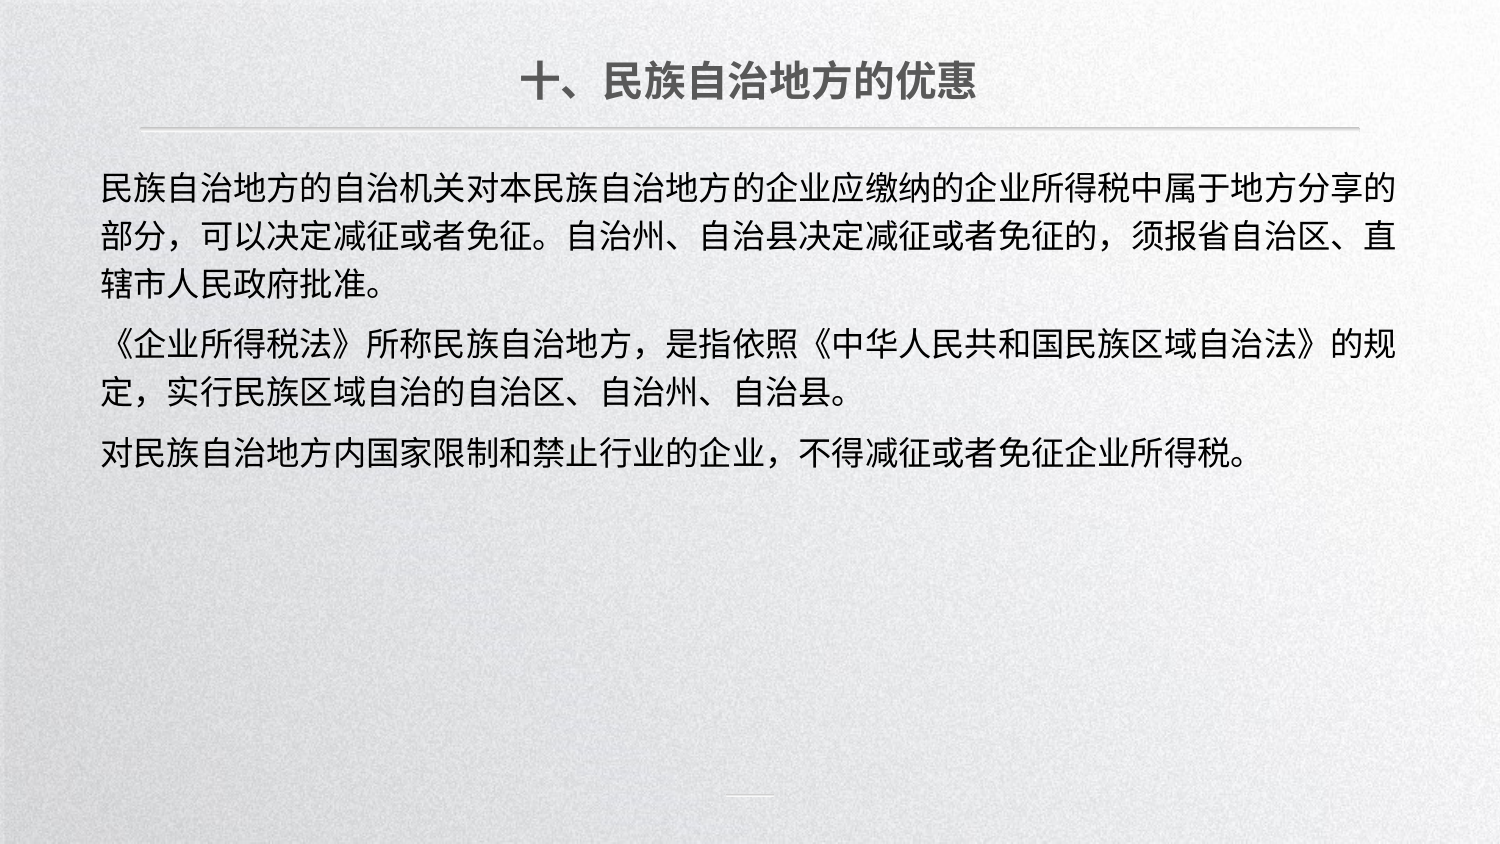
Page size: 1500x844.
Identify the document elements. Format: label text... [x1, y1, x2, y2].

text_box 民族自治地方的自治机关对本民族自治地方的企业应缴纳的企业所得税中属于地方分享的部分，可以决定减征或者免征。自治州、自治县决定减征或者免征的，须报省自治区、直辖市人民政府批准。 《企业所得税法》所称民族自治地方，是指依照《中华人民共和国民族区域自治法》的规定，实行民族区域自治的自治区、自治州、自治县。 对民族自治地方内国家限制和禁止行业的企业，不得减征或者免征企业所得税。 [100, 159, 1400, 472]
picture [0, 0, 1500, 844]
text_box 十、民族自治地方的优惠 [459, 49, 1038, 111]
